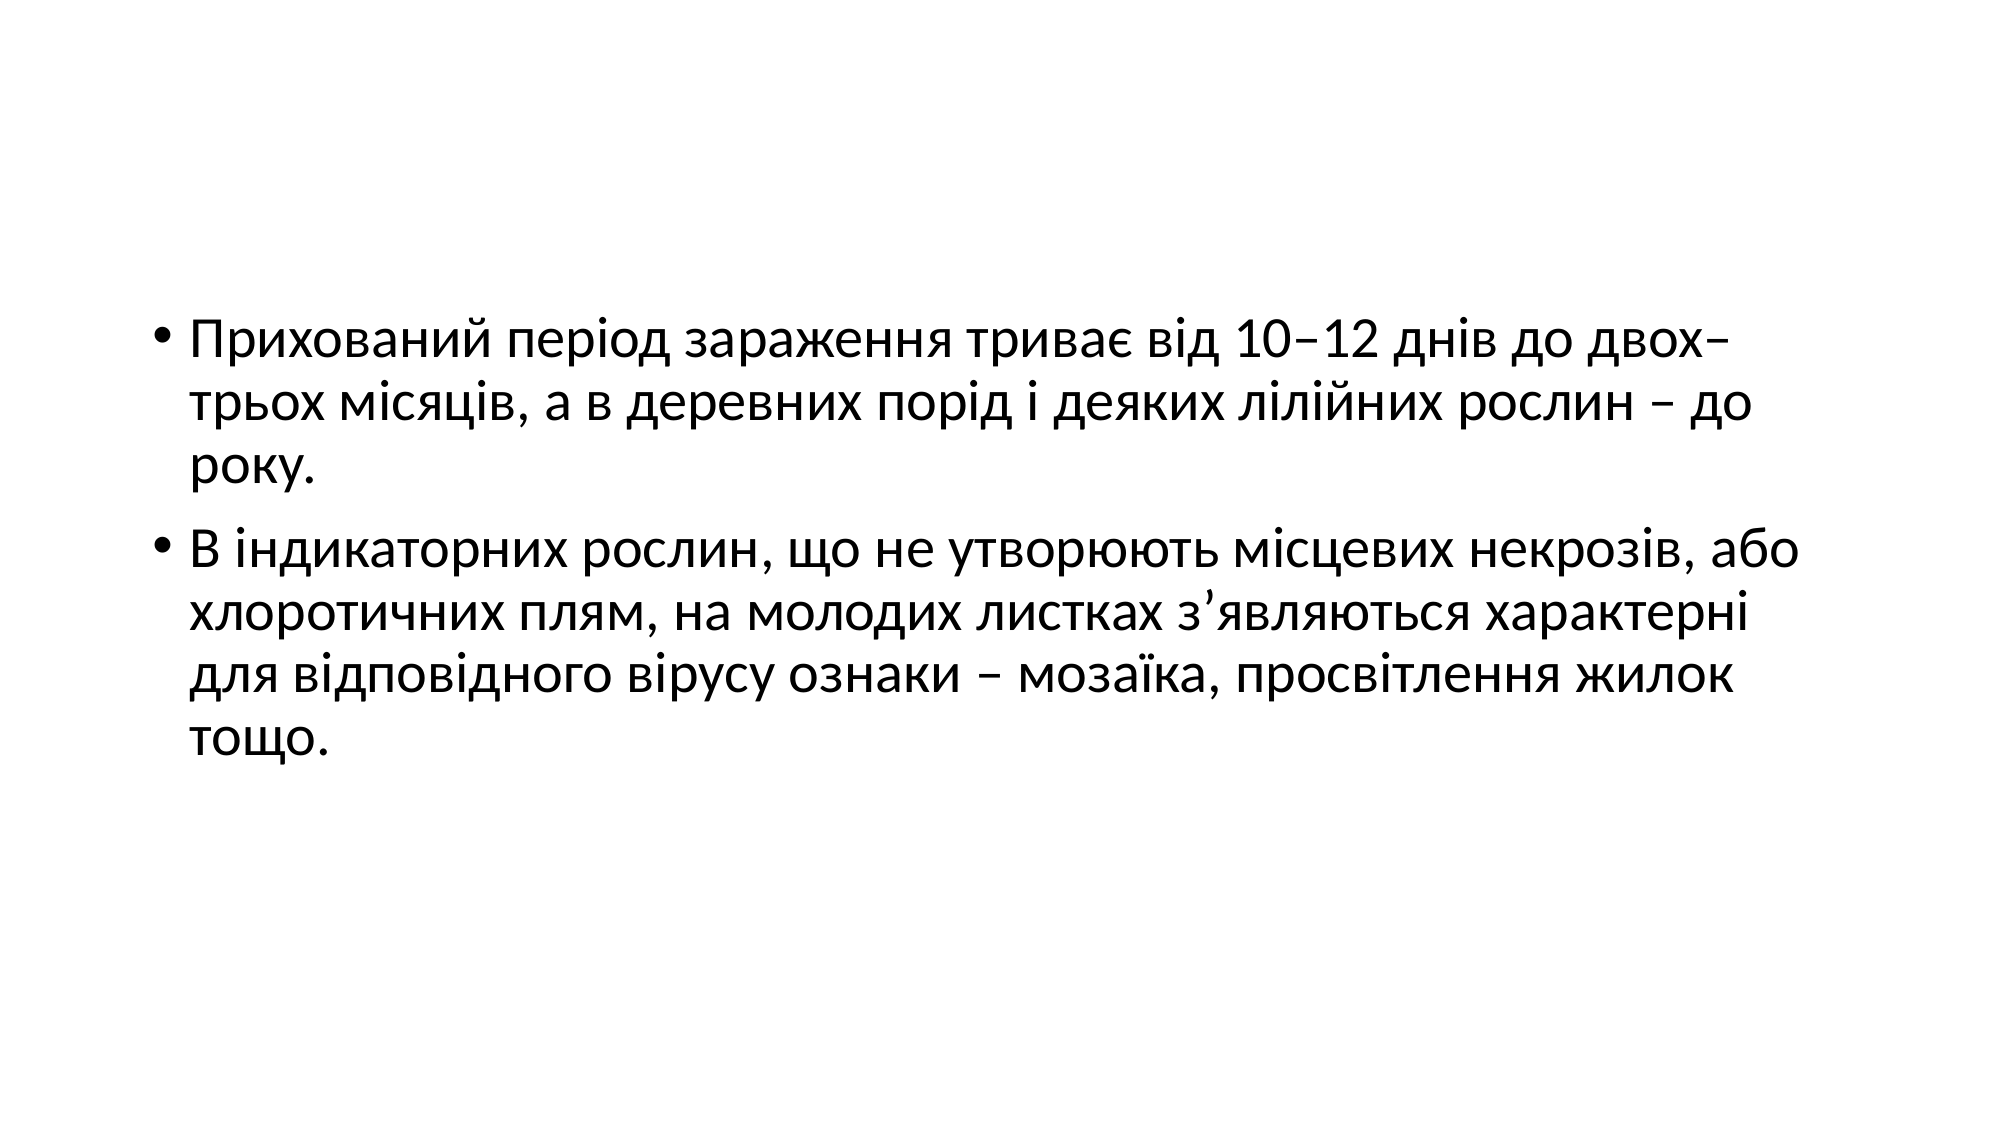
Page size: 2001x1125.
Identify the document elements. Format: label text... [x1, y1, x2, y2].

list Прихований період зараження триває від 10–12 днів до двох–трьох місяців, а в деревних порід і деяких лілійних рослин – до року. В індикаторних рослин, що не утворюють місцевих некрозів, або хлоротичних плям, на молодих листках з’являються характерні для відповідного вірусу ознаки – мозаїка, просвітлення жилок тощо. [137, 299, 1863, 1014]
